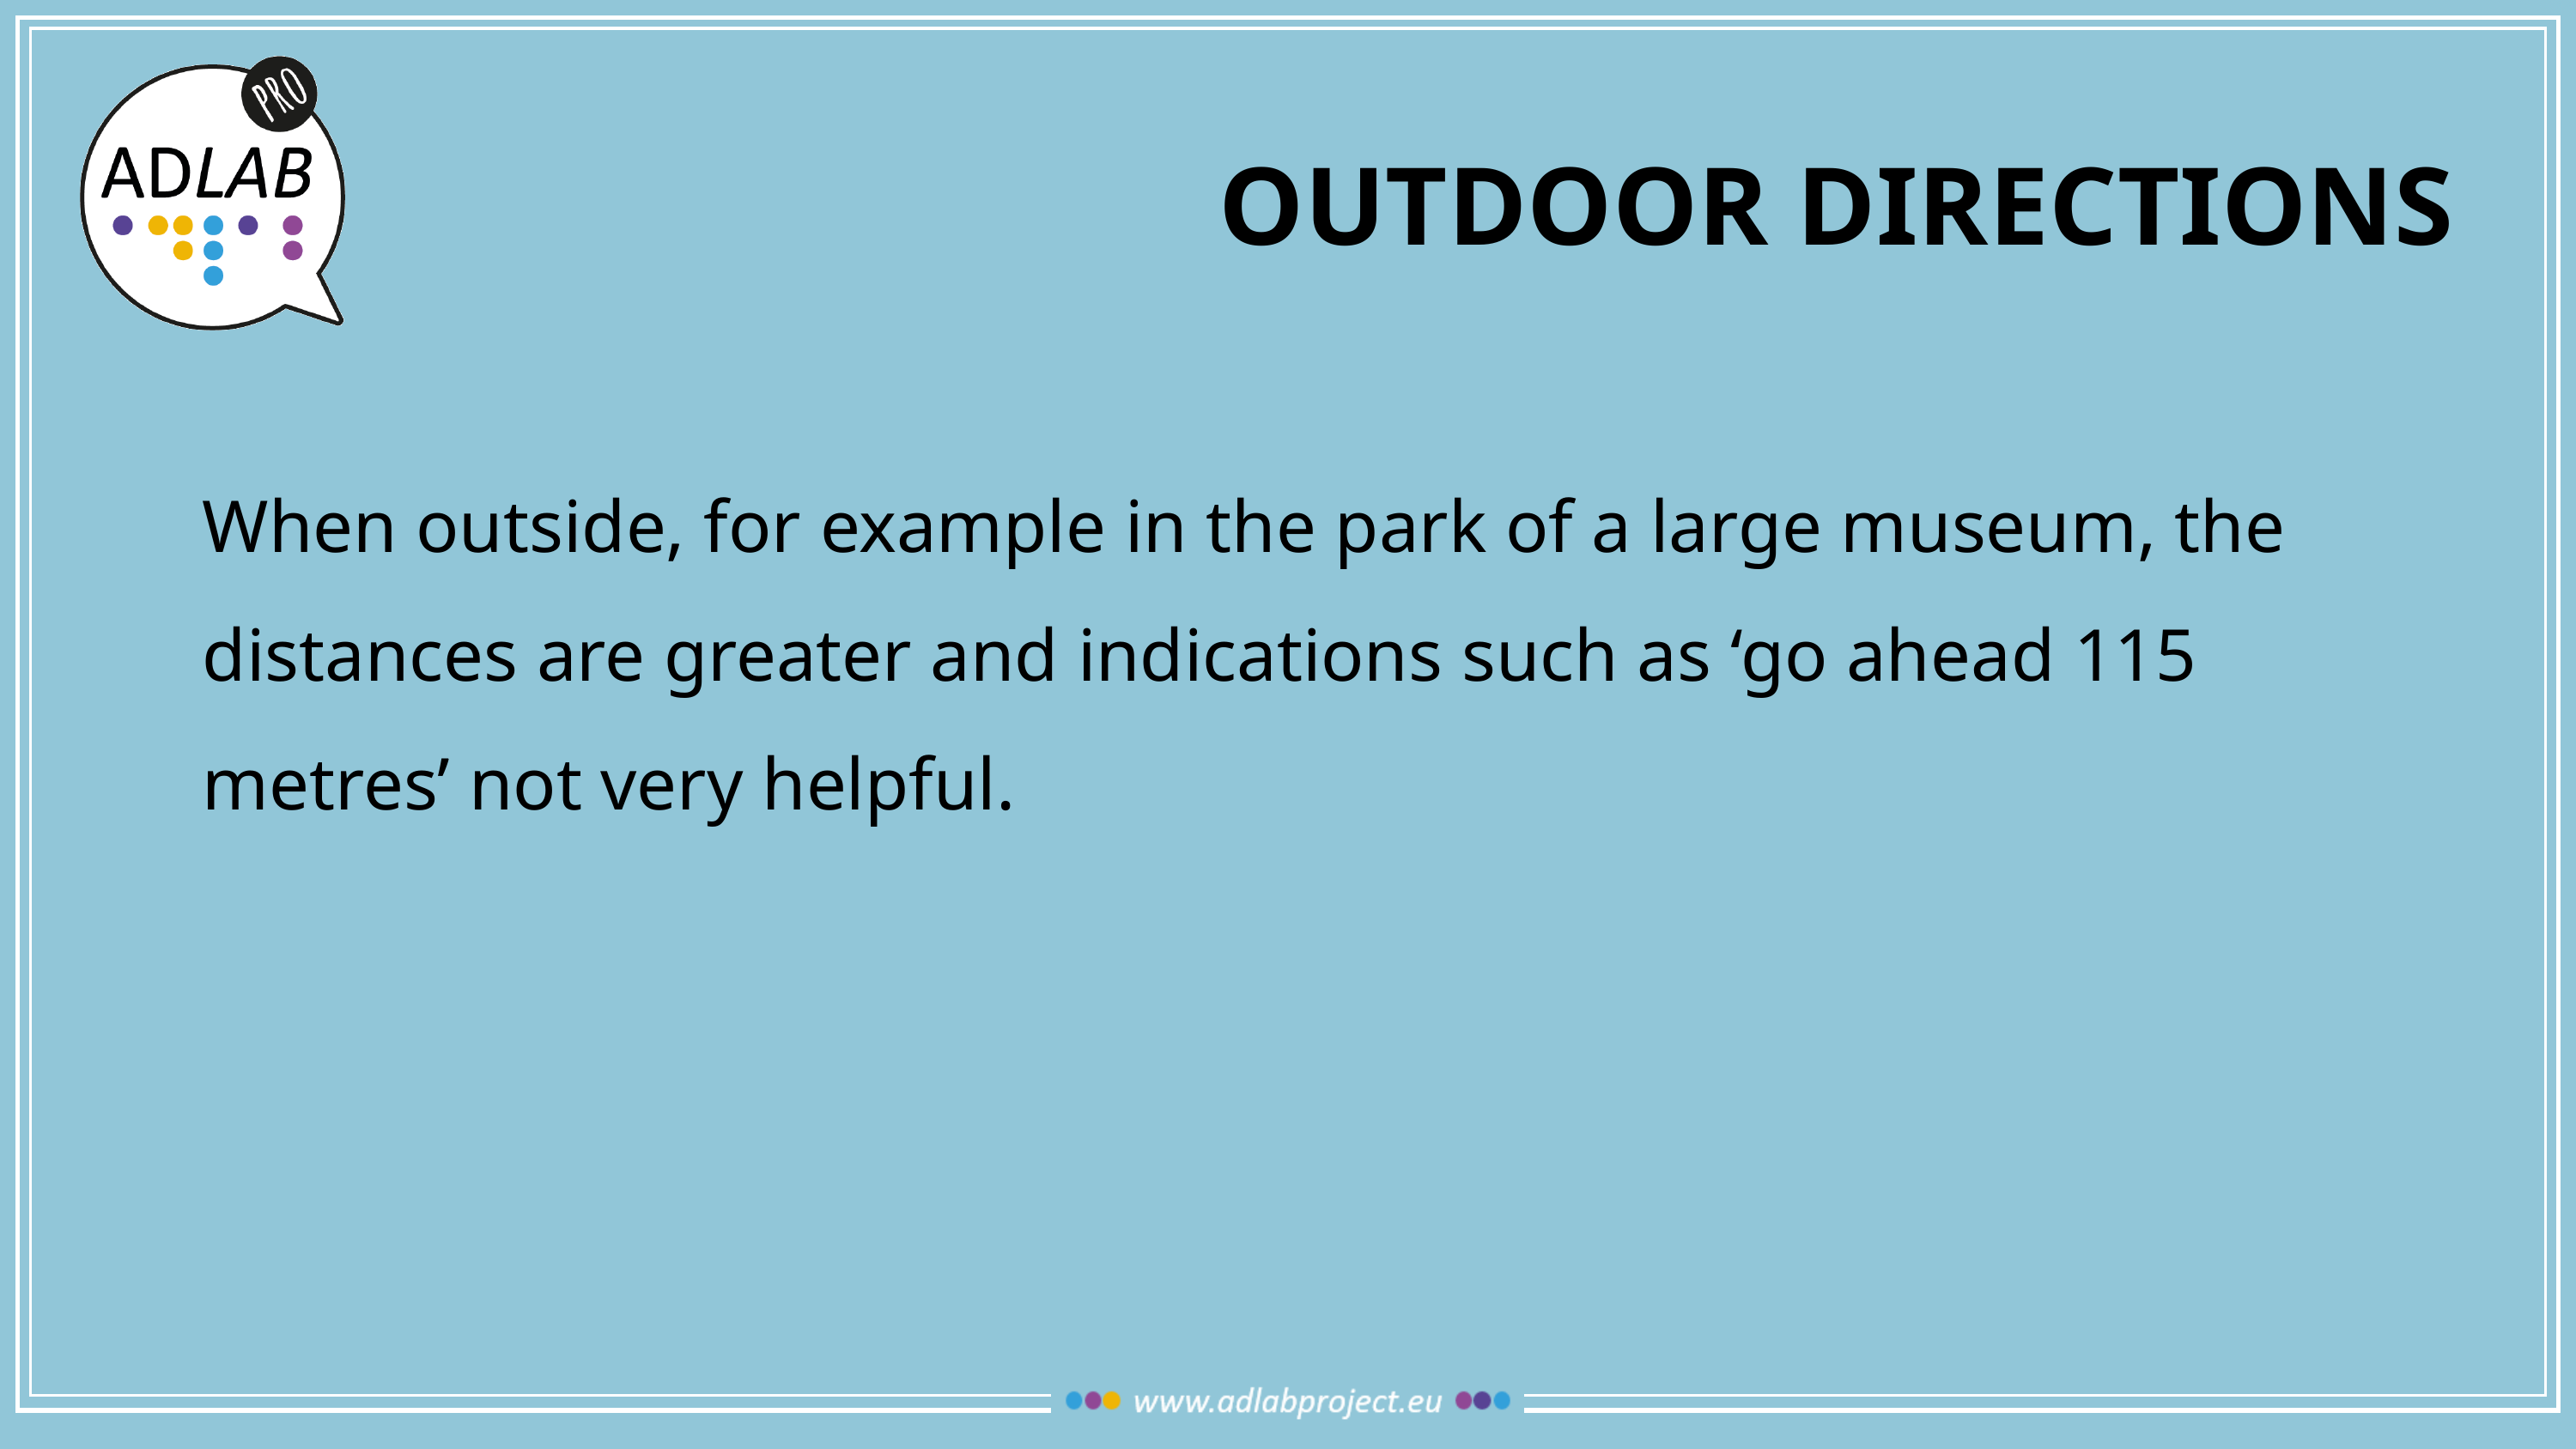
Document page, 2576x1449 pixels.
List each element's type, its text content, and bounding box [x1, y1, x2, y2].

title Outdoor directions [384, 70, 2467, 351]
list When outside, for example in the park of a large museum, the distances are greater and indications such as ‘go ahead 115 metres’ not very helpful. [150, 431, 2467, 1087]
picture [72, 49, 353, 330]
picture [1051, 1378, 1524, 1429]
